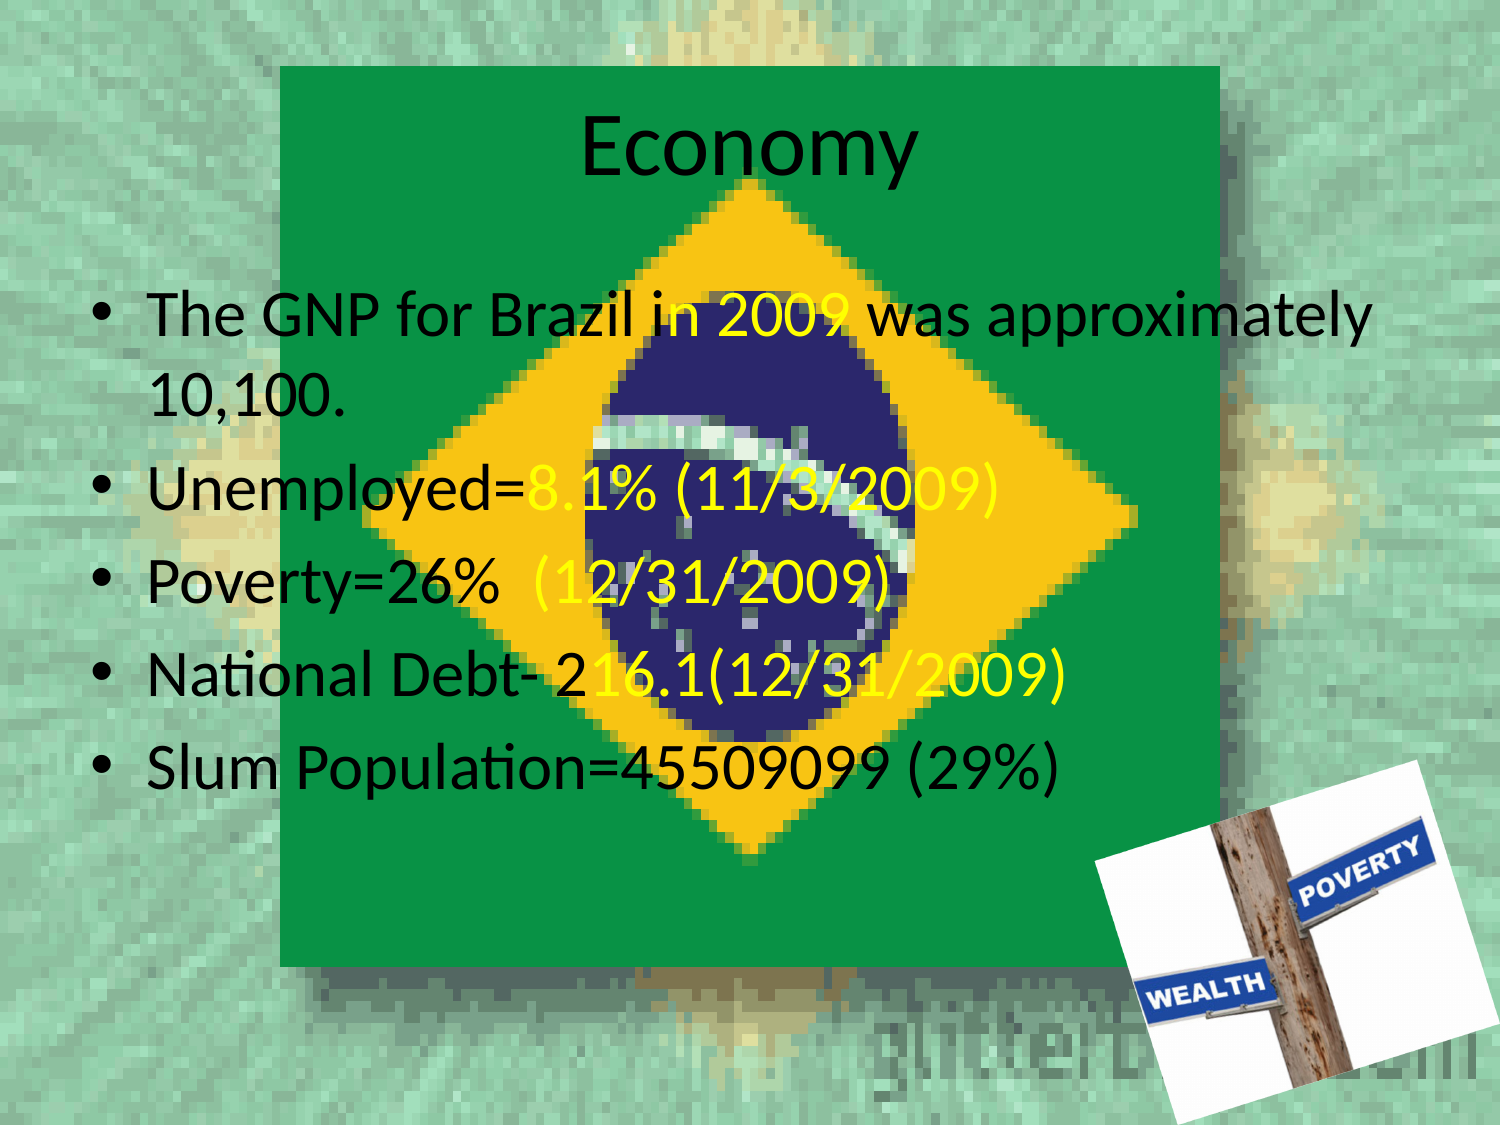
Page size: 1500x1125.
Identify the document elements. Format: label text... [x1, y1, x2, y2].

picture [0, 0, 1500, 1125]
list The GNP for Brazil in 2009 was approximately 10,100. Unemployed=8.1% (11/3/2009) Poverty=26% (12/31/2009) National Debt- 216.1(12/31/2009) Slum Population=45509099 (29%) [75, 262, 1425, 1005]
title Economy [75, 45, 1425, 233]
